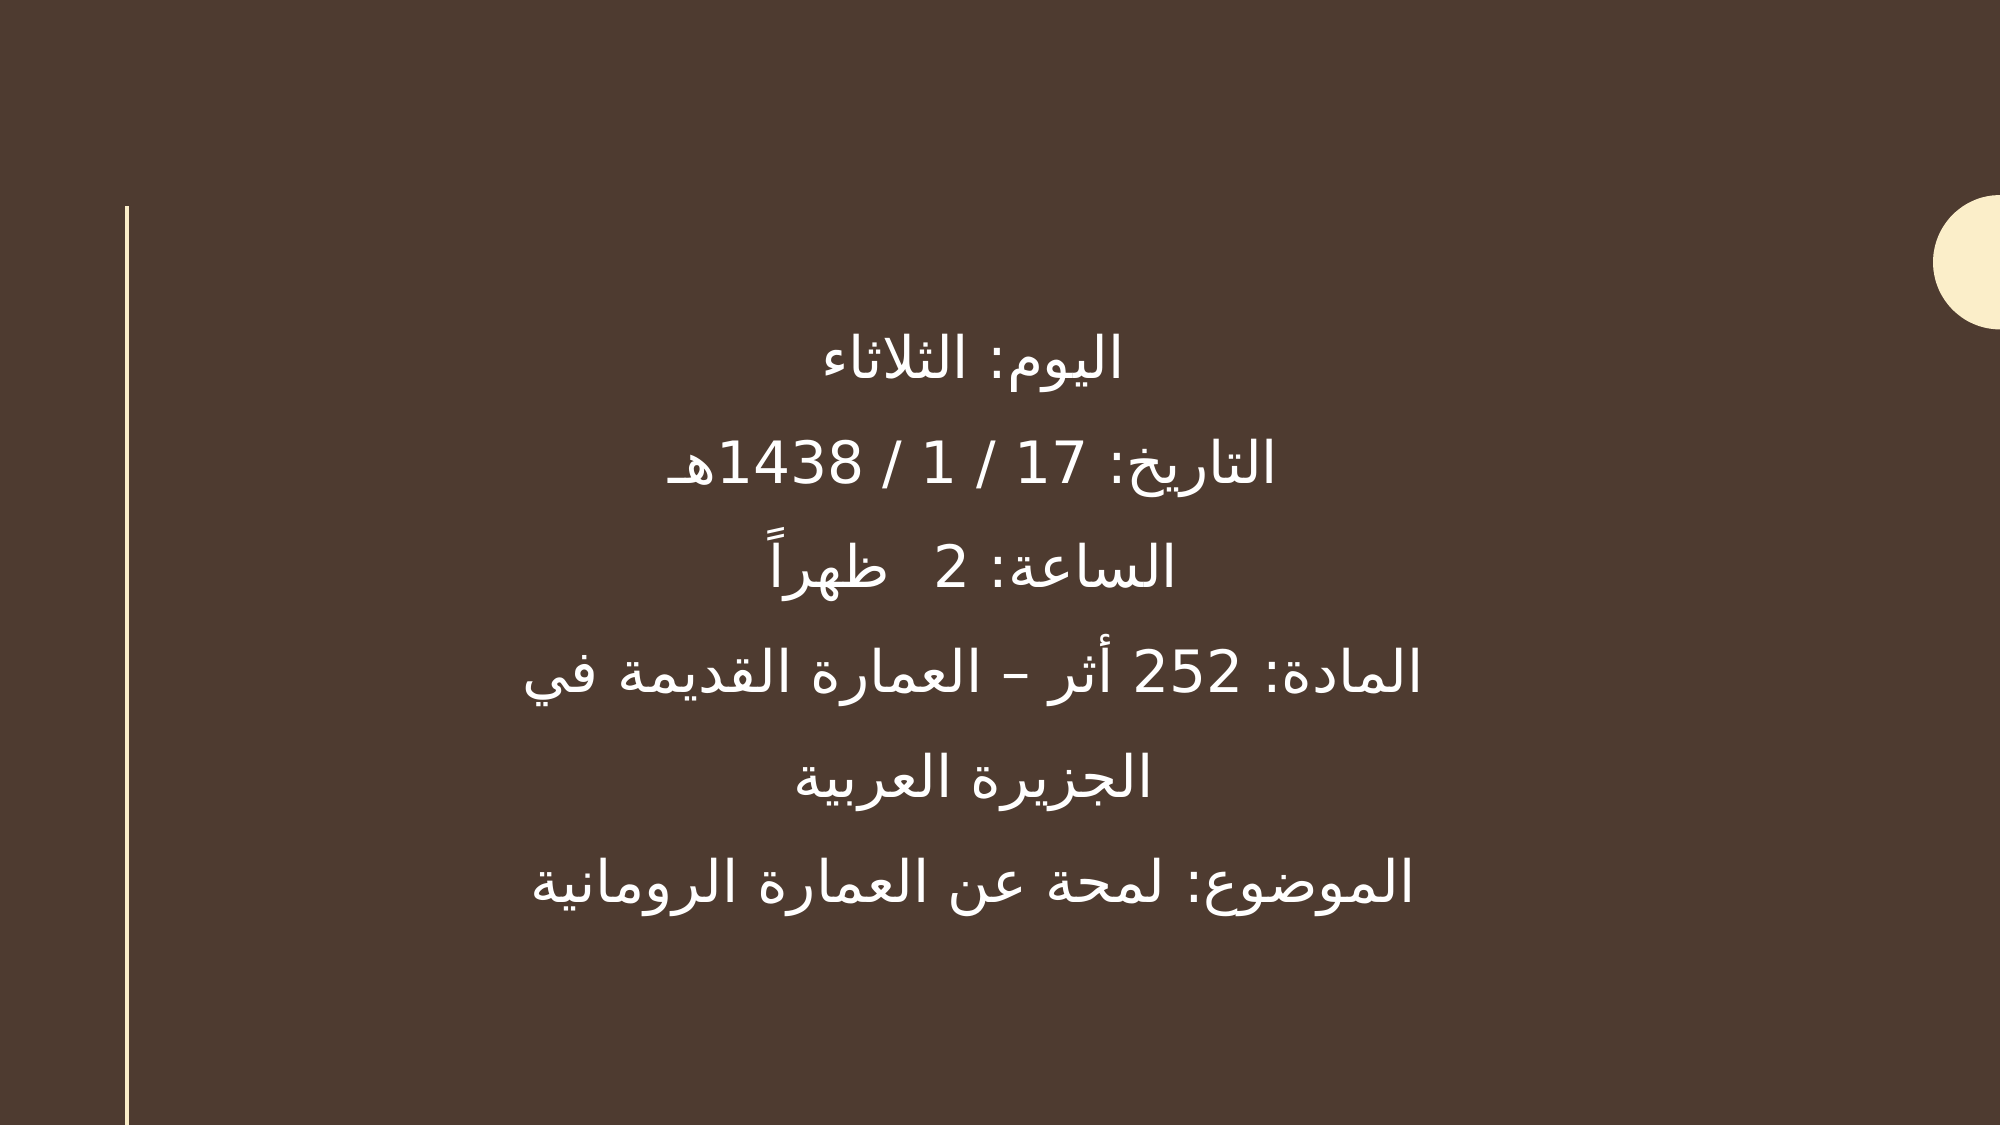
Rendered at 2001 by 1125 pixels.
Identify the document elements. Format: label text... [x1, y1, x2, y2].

text_box اليوم: الثلاثاء التاريخ: 17 / 1 / 1438هـ الساعة: 2 ظهراً المادة: 252 أثر – العمارة القديمة في الجزيرة العربية الموضوع: لمحة عن العمارة الرومانية [449, 277, 1497, 922]
